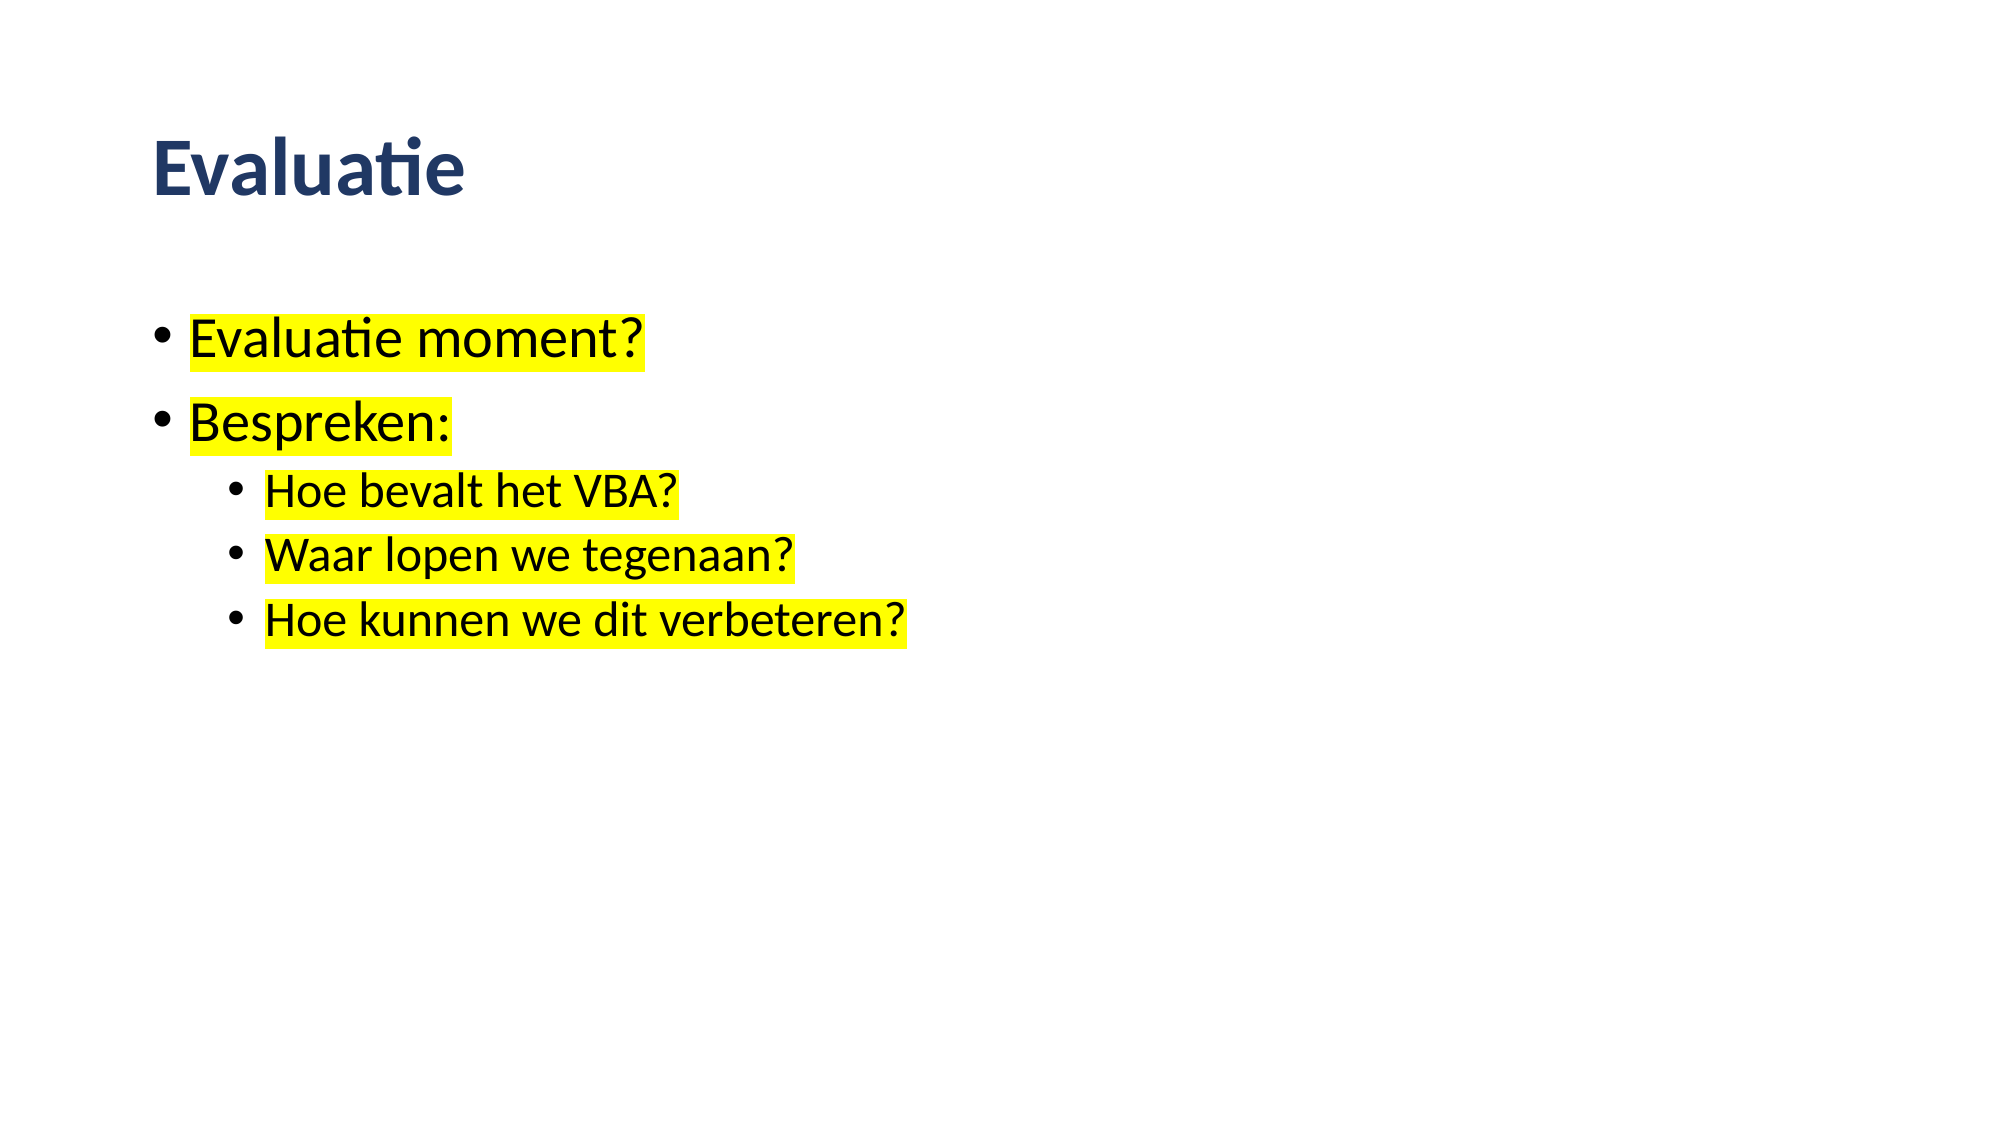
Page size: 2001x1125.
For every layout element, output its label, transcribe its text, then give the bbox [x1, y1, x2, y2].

title Evaluatie [137, 59, 1863, 278]
list Evaluatie moment? Bespreken: Hoe bevalt het VBA? Waar lopen we tegenaan? Hoe kunnen we dit verbeteren? [137, 299, 1863, 1014]
